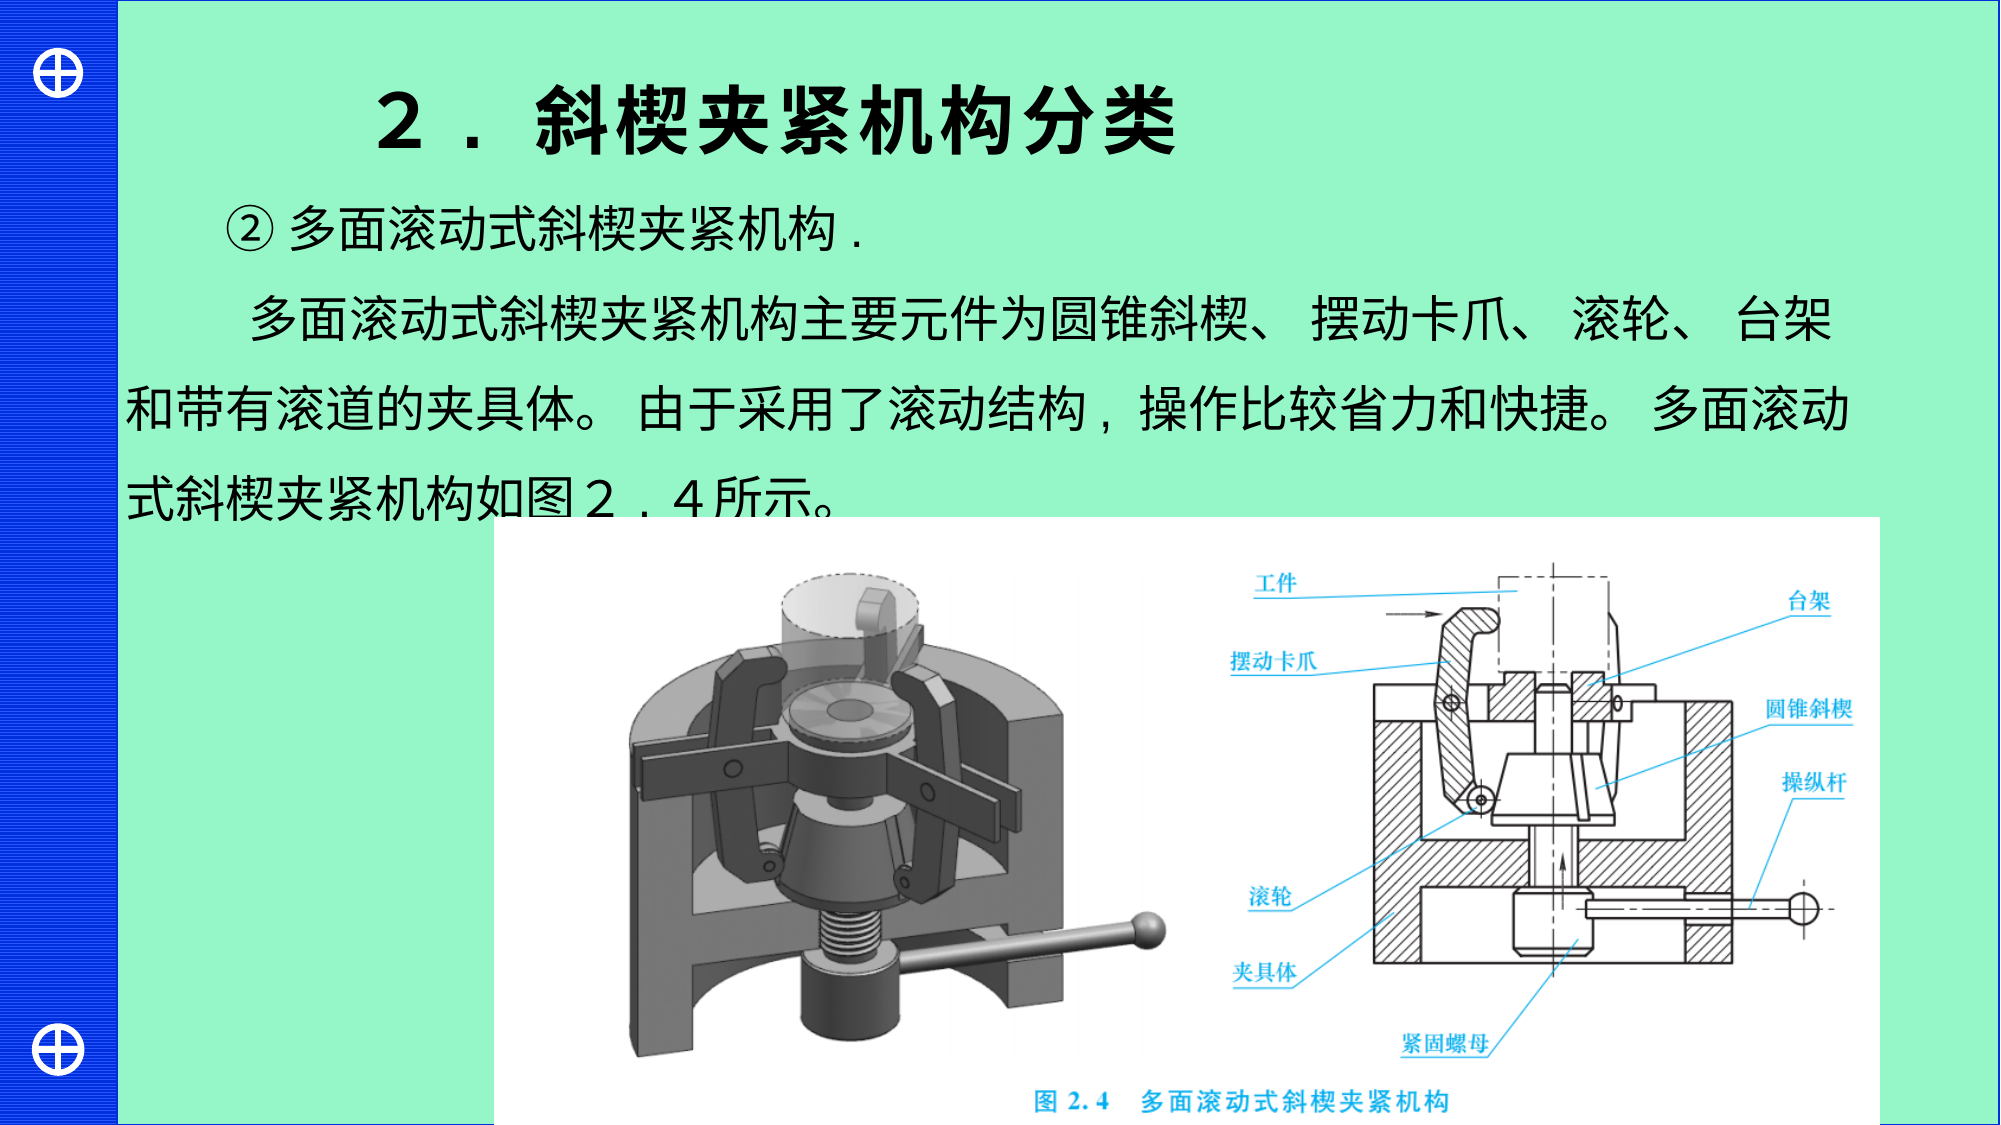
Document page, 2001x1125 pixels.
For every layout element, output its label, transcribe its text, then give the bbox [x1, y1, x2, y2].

text_box ２. 斜楔夹紧机构分类 [144, 50, 1432, 160]
picture [494, 517, 1880, 1125]
text_box ②多面滚动式斜楔夹紧机构. 多面滚动式斜楔夹紧机构主要元件为圆锥斜楔、 摆动卡爪、 滚轮、 台架和带有滚道的夹具体。 由于采用了滚动结构, 操作比较省力和快捷。 多面滚动式斜楔夹紧机构如图２.４所示。 [111, 160, 1880, 640]
